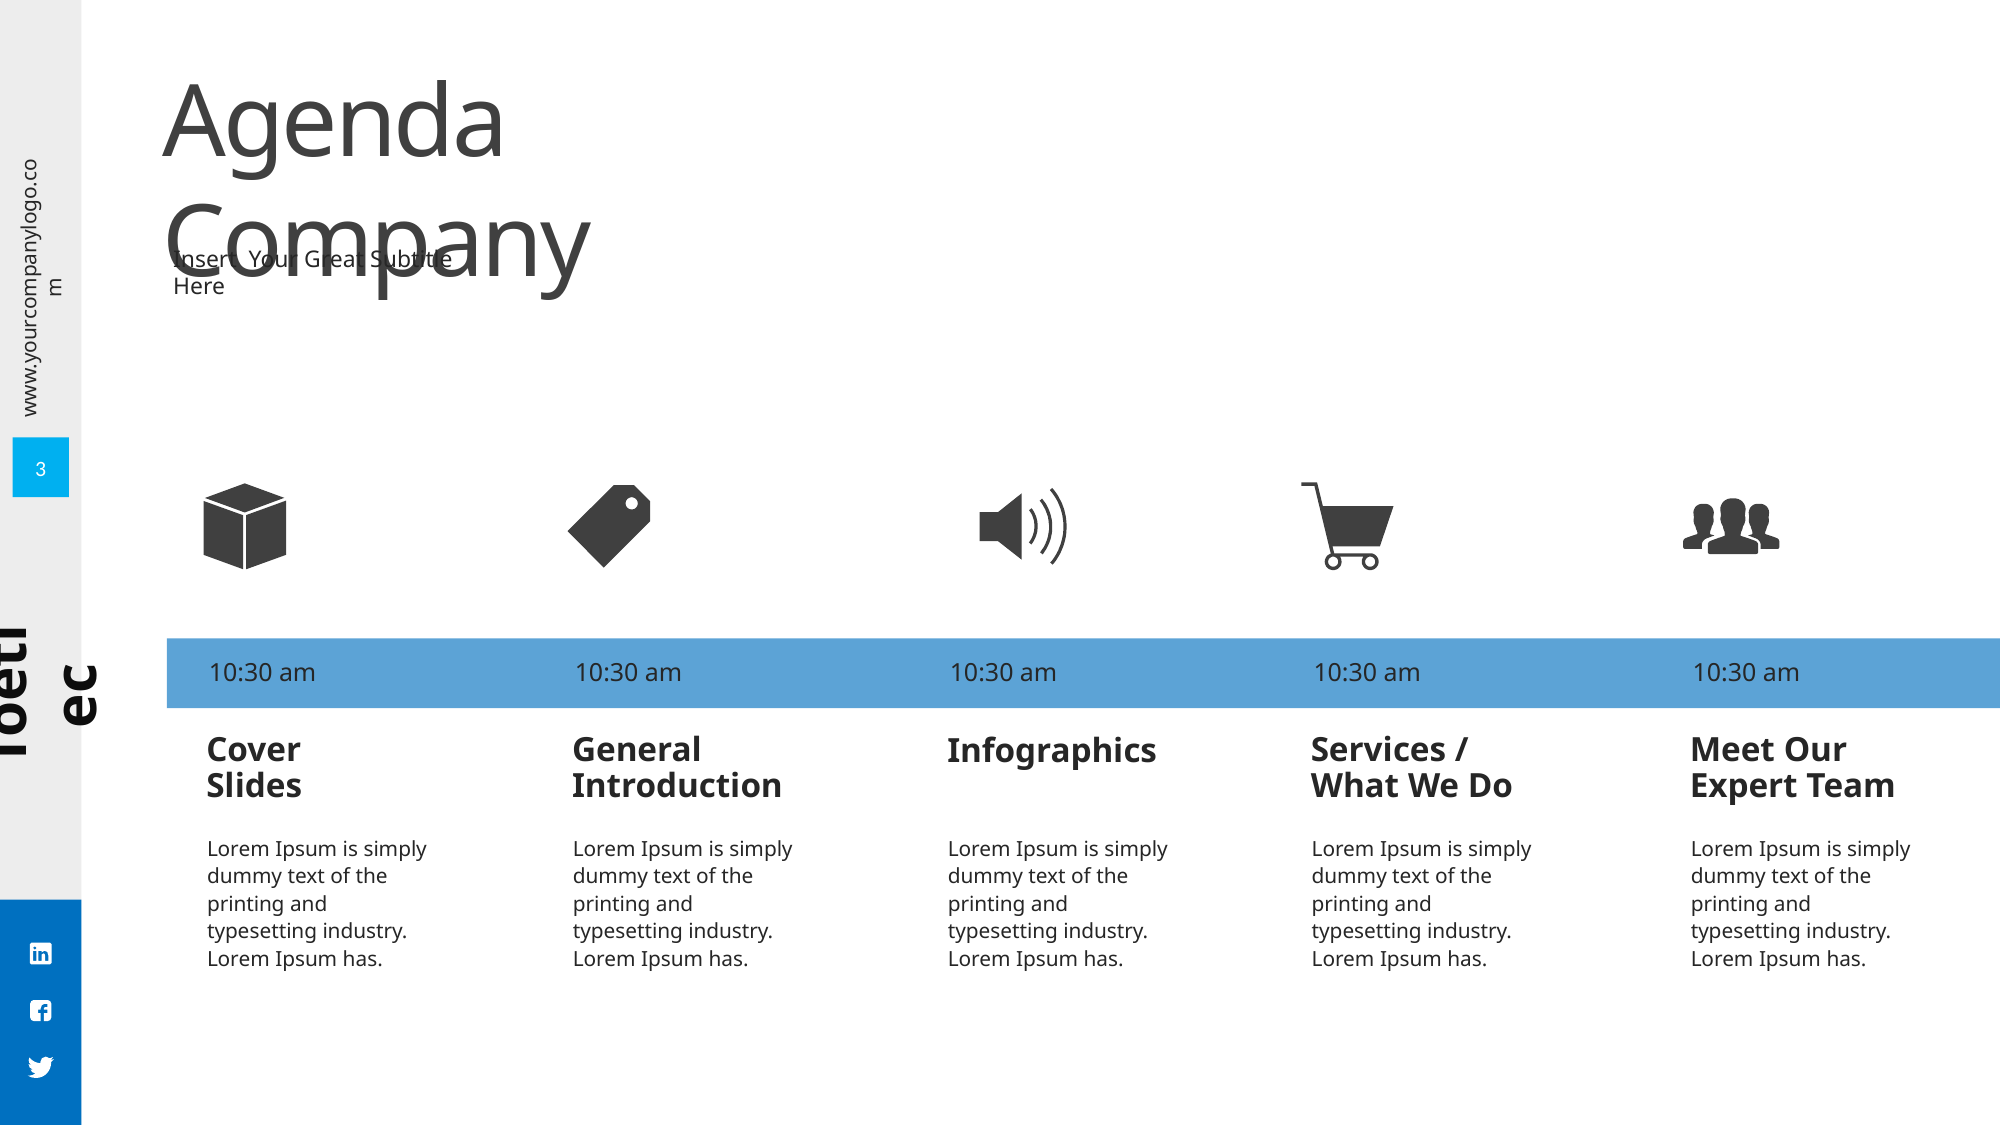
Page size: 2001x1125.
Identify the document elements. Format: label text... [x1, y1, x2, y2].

text_box [1301, 482, 1394, 571]
text_box Infographics [932, 711, 1187, 793]
text_box [166, 637, 2000, 709]
text_box Agenda Company [147, 116, 677, 236]
text_box Lorem Ipsum is simply dummy text of the printing and typesetting industry. Lorem Ipsum has. [1307, 828, 1546, 975]
slide_number 3 [12, 437, 69, 498]
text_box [979, 487, 1067, 565]
text_box Lorem Ipsum is simply dummy text of the printing and typesetting industry. Lorem Ipsum has. [1686, 828, 1925, 975]
text_box Lorem Ipsum is simply dummy text of the printing and typesetting industry. Lorem Ipsum has. [568, 828, 807, 975]
text_box 10:30 am [1309, 649, 1507, 691]
text_box Services / What We Do [1295, 728, 1550, 810]
text_box Lorem Ipsum is simply dummy text of the printing and typesetting industry. Lorem Ipsum has. [202, 828, 442, 975]
text_box General Introduction [557, 728, 811, 810]
text_box Meet Our Expert Team [1674, 728, 1929, 810]
text_box 10:30 am [1688, 649, 1886, 691]
text_box Insert Your Great Subtitle Here [158, 237, 512, 307]
text_box [567, 485, 651, 568]
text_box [203, 483, 287, 570]
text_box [1683, 498, 1780, 555]
text_box Cover Slides [191, 728, 445, 810]
text_box Lorem Ipsum is simply dummy text of the printing and typesetting industry. Lorem Ipsum has. [943, 828, 1183, 975]
text_box 10:30 am [570, 649, 768, 691]
text_box 10:30 am [204, 649, 402, 691]
text_box 10:30 am [945, 649, 1143, 691]
